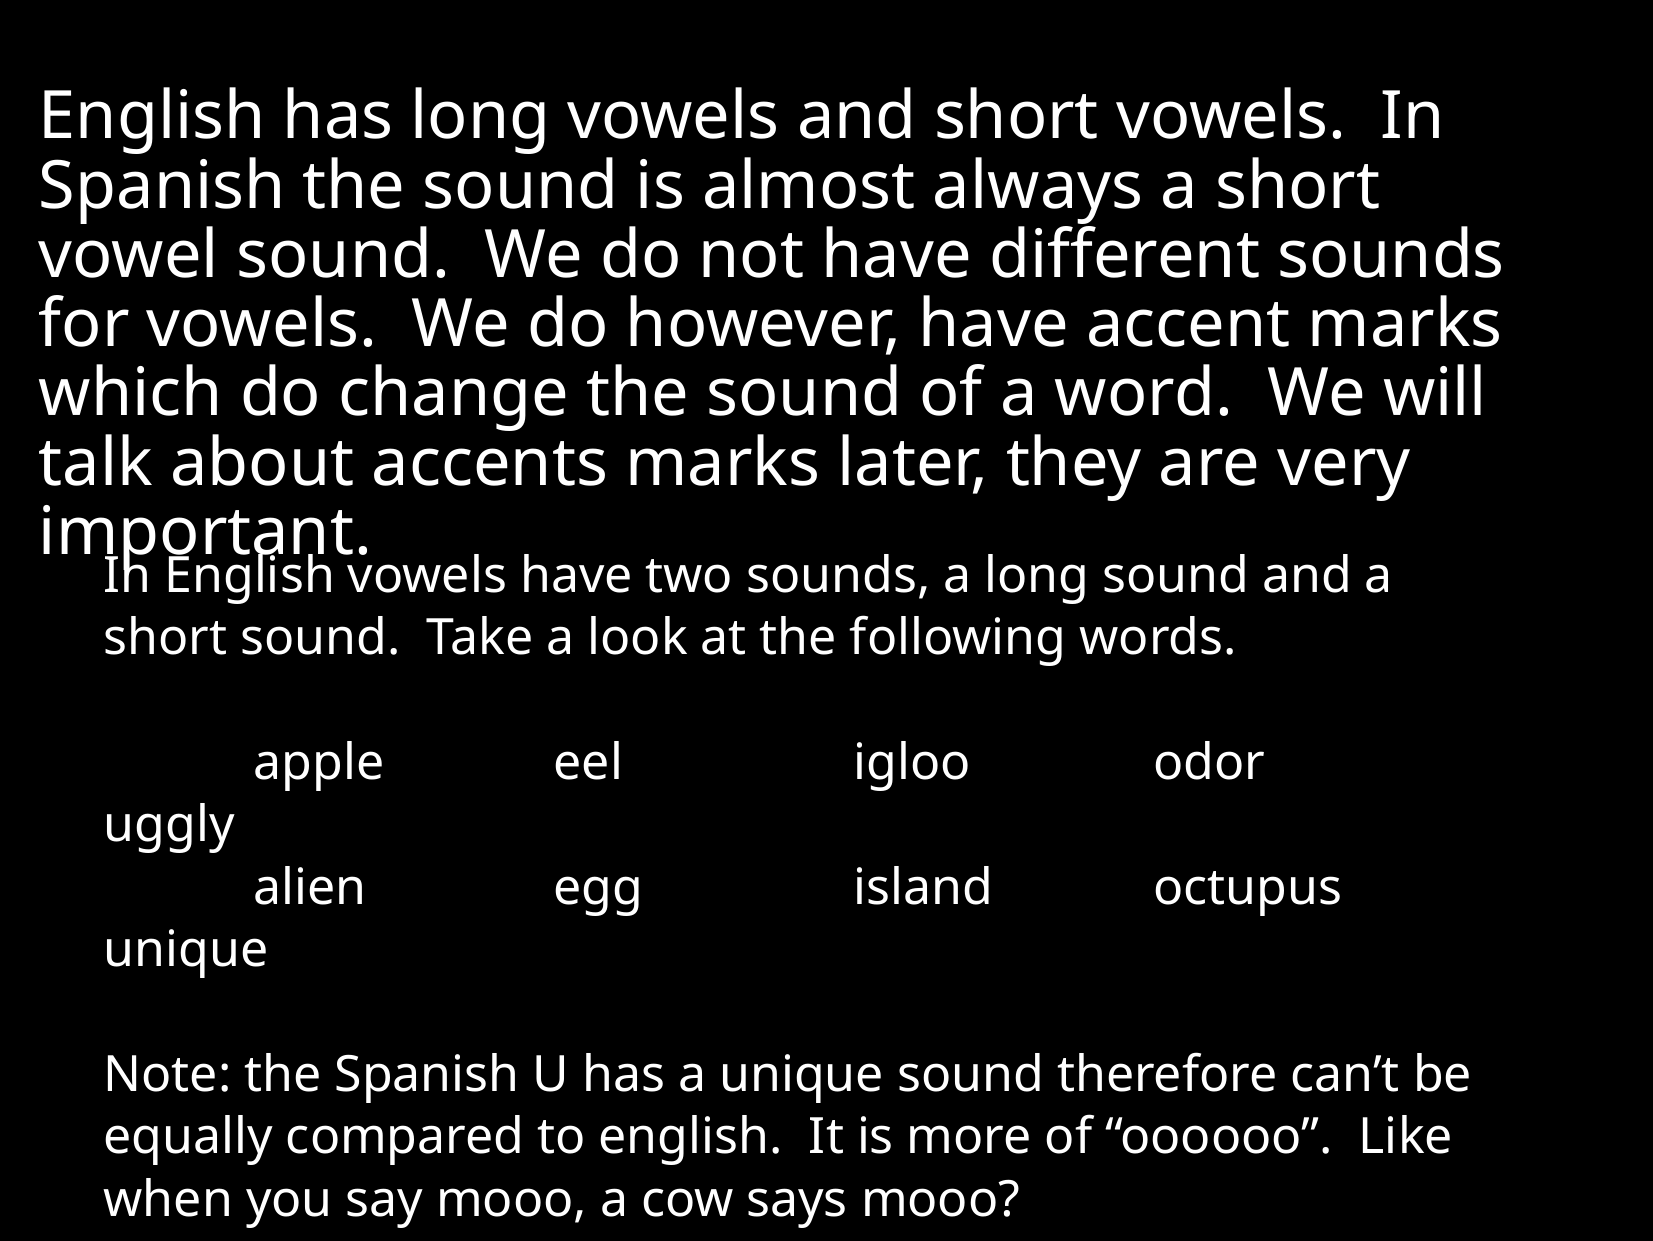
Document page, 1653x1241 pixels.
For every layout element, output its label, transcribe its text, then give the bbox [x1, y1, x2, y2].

text_box English has long vowels and short vowels. In Spanish the sound is almost always a short vowel sound. We do not have different sounds for vowels. We do however, have accent marks which do change the sound of a word. We will talk about accents marks later, they are very important. [38, 82, 1577, 568]
text_box In English vowels have two sounds, a long sound and a short sound. Take a look at the following words. apple eel igloo odor uggly alien egg island octupus unique Note: the Spanish U has a unique sound therefore can’t be equally compared to english. It is more of “oooooo”. Like when you say mooo, a cow says mooo? [88, 532, 1502, 1241]
